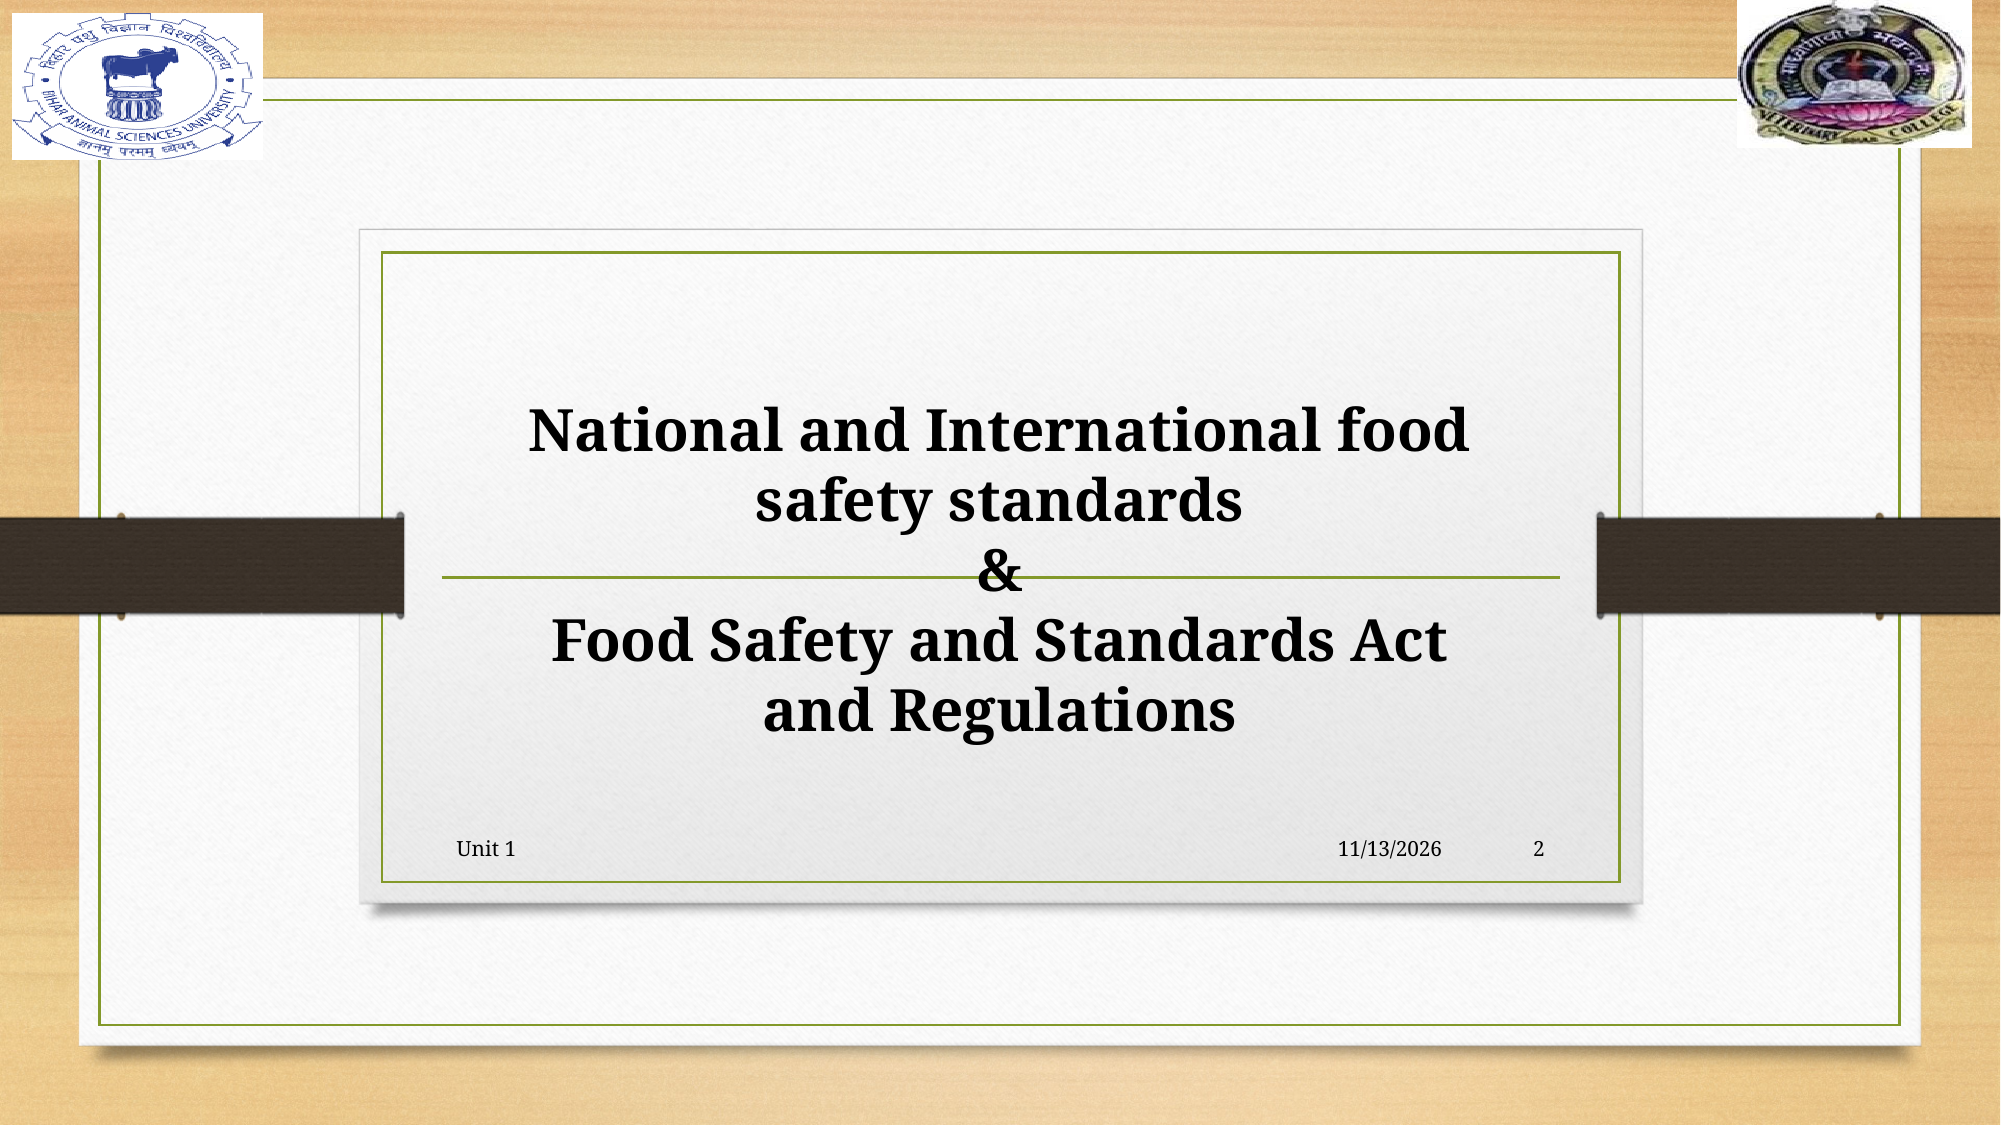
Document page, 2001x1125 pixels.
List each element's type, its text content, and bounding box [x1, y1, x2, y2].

slide_number 2 [1469, 826, 1560, 873]
picture [0, 0, 2001, 1125]
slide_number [1309, 826, 1457, 873]
footer Unit 1 [441, 826, 1298, 873]
text_box National and International food safety standards & Food Safety and Standards Act and Regulations [500, 385, 1500, 751]
